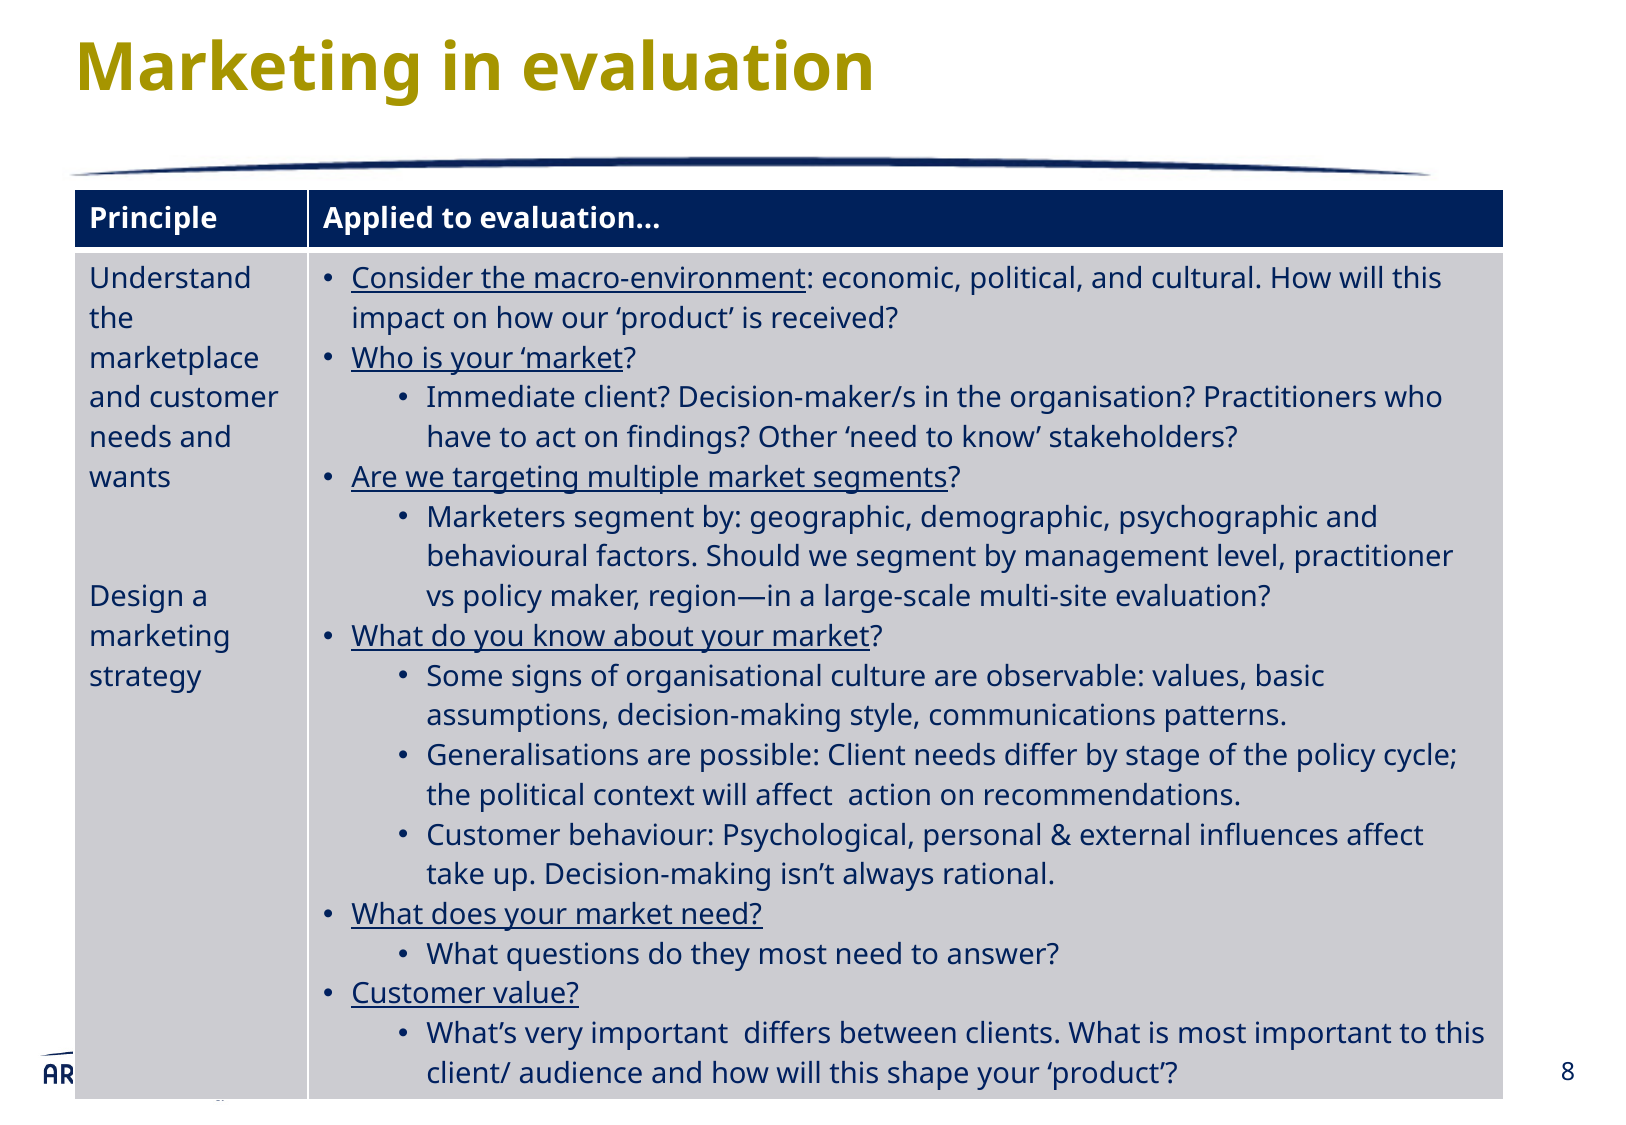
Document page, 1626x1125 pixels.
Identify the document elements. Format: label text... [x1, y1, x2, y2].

picture [62, 152, 1446, 188]
table_cell Consider the macro-environment: economic, political, and cultural. How will this impact on how our ‘product’ is received? Who is your ‘market? Immediate client? Decision-maker/s in the organisation? Practitioners who have to act on findings? Other ‘need to know’ stakeholders? Are we targeting multiple market segments? Marketers segment by: geographic, demographic, psychographic and behavioural factors. Should we segment by management level, practitioner vs policy maker, region—in a large-scale multi-site evaluation? What do you know about your market? Some signs of organisational culture are observable: values, basic assumptions, decision-making style, communications patterns. Generalisations are possible: Client needs differ by stage of the policy cycle; the political context will affect action on recommendations. Customer behaviour: Psychological, personal & external influences affect take up. Decision-making isn’t always rational. What does your market need? What questions do they most need to answer? Customer value? What’s very important differs between clients. What is most important to this client/ audience and how will this shape your ‘product’? [309, 253, 1503, 1099]
table_header Principle [75, 190, 307, 247]
slide_number 8 [1210, 1042, 1591, 1103]
table_cell Understand the marketplace and customer needs and wants Design a marketing strategy [75, 253, 307, 1099]
table_header Applied to evaluation… [309, 190, 1503, 247]
title Marketing in evaluation [73, 23, 1482, 176]
picture [27, 1042, 301, 1108]
